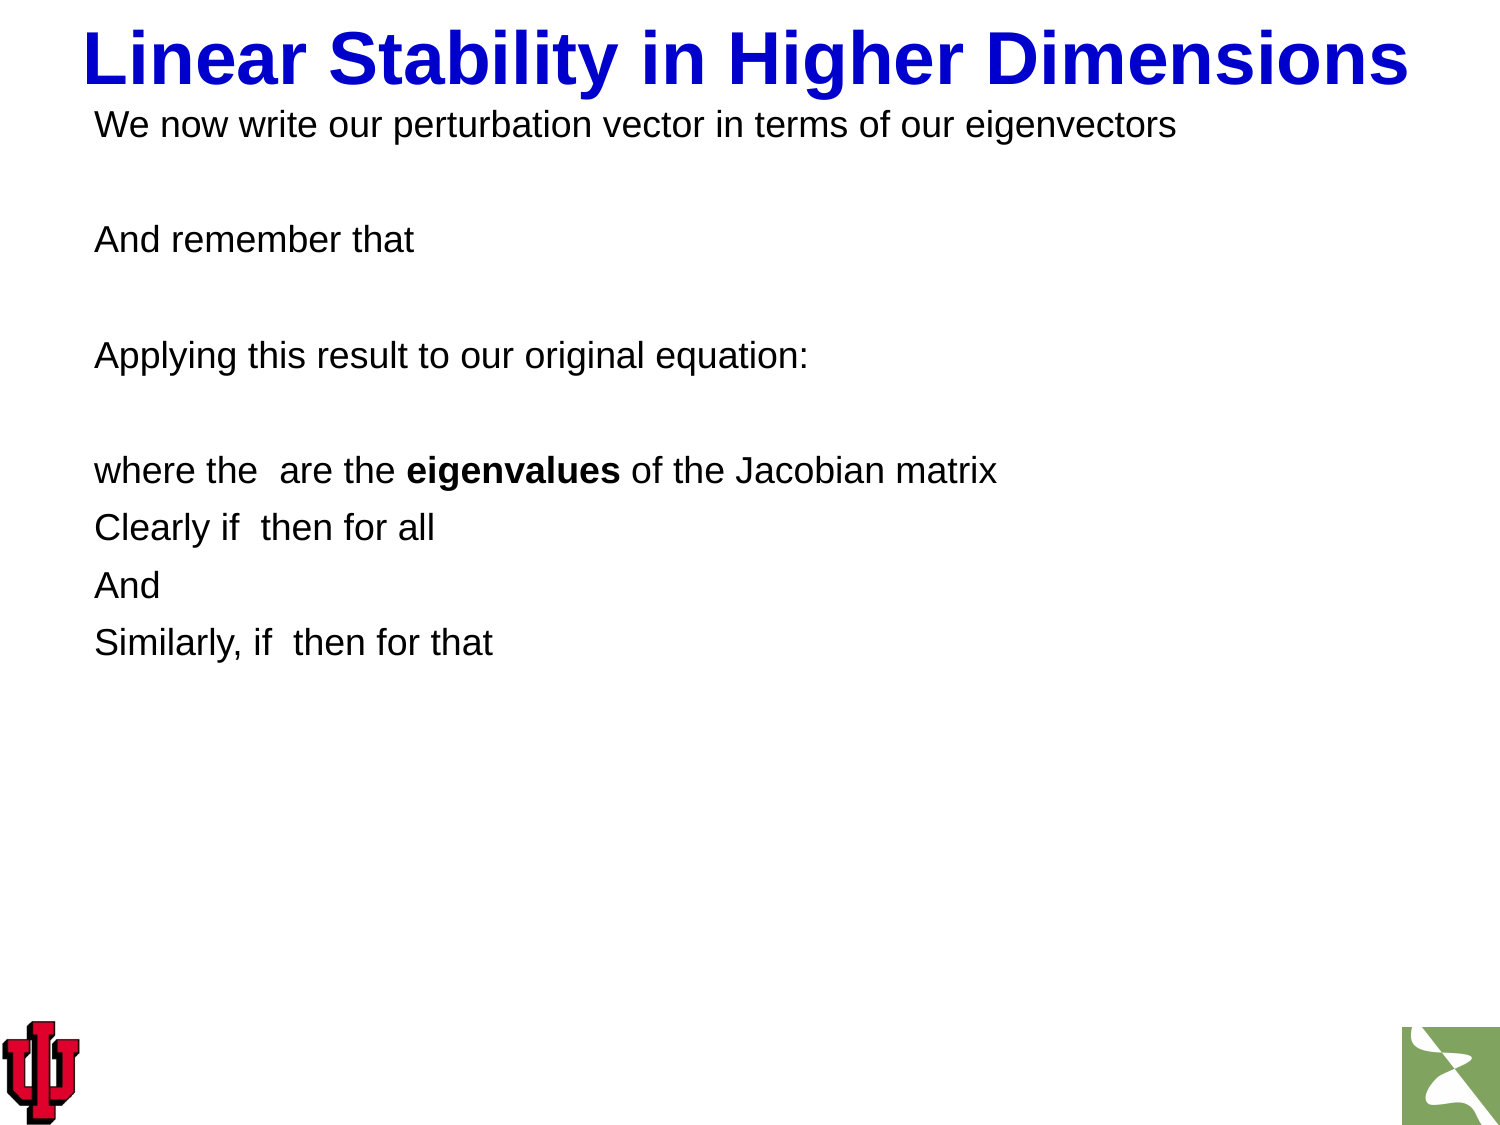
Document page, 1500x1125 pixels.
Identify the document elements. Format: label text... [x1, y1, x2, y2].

picture [0, 1020, 80, 1125]
picture [1402, 1027, 1500, 1125]
title Linear Stability in Higher Dimensions [0, 0, 1495, 110]
